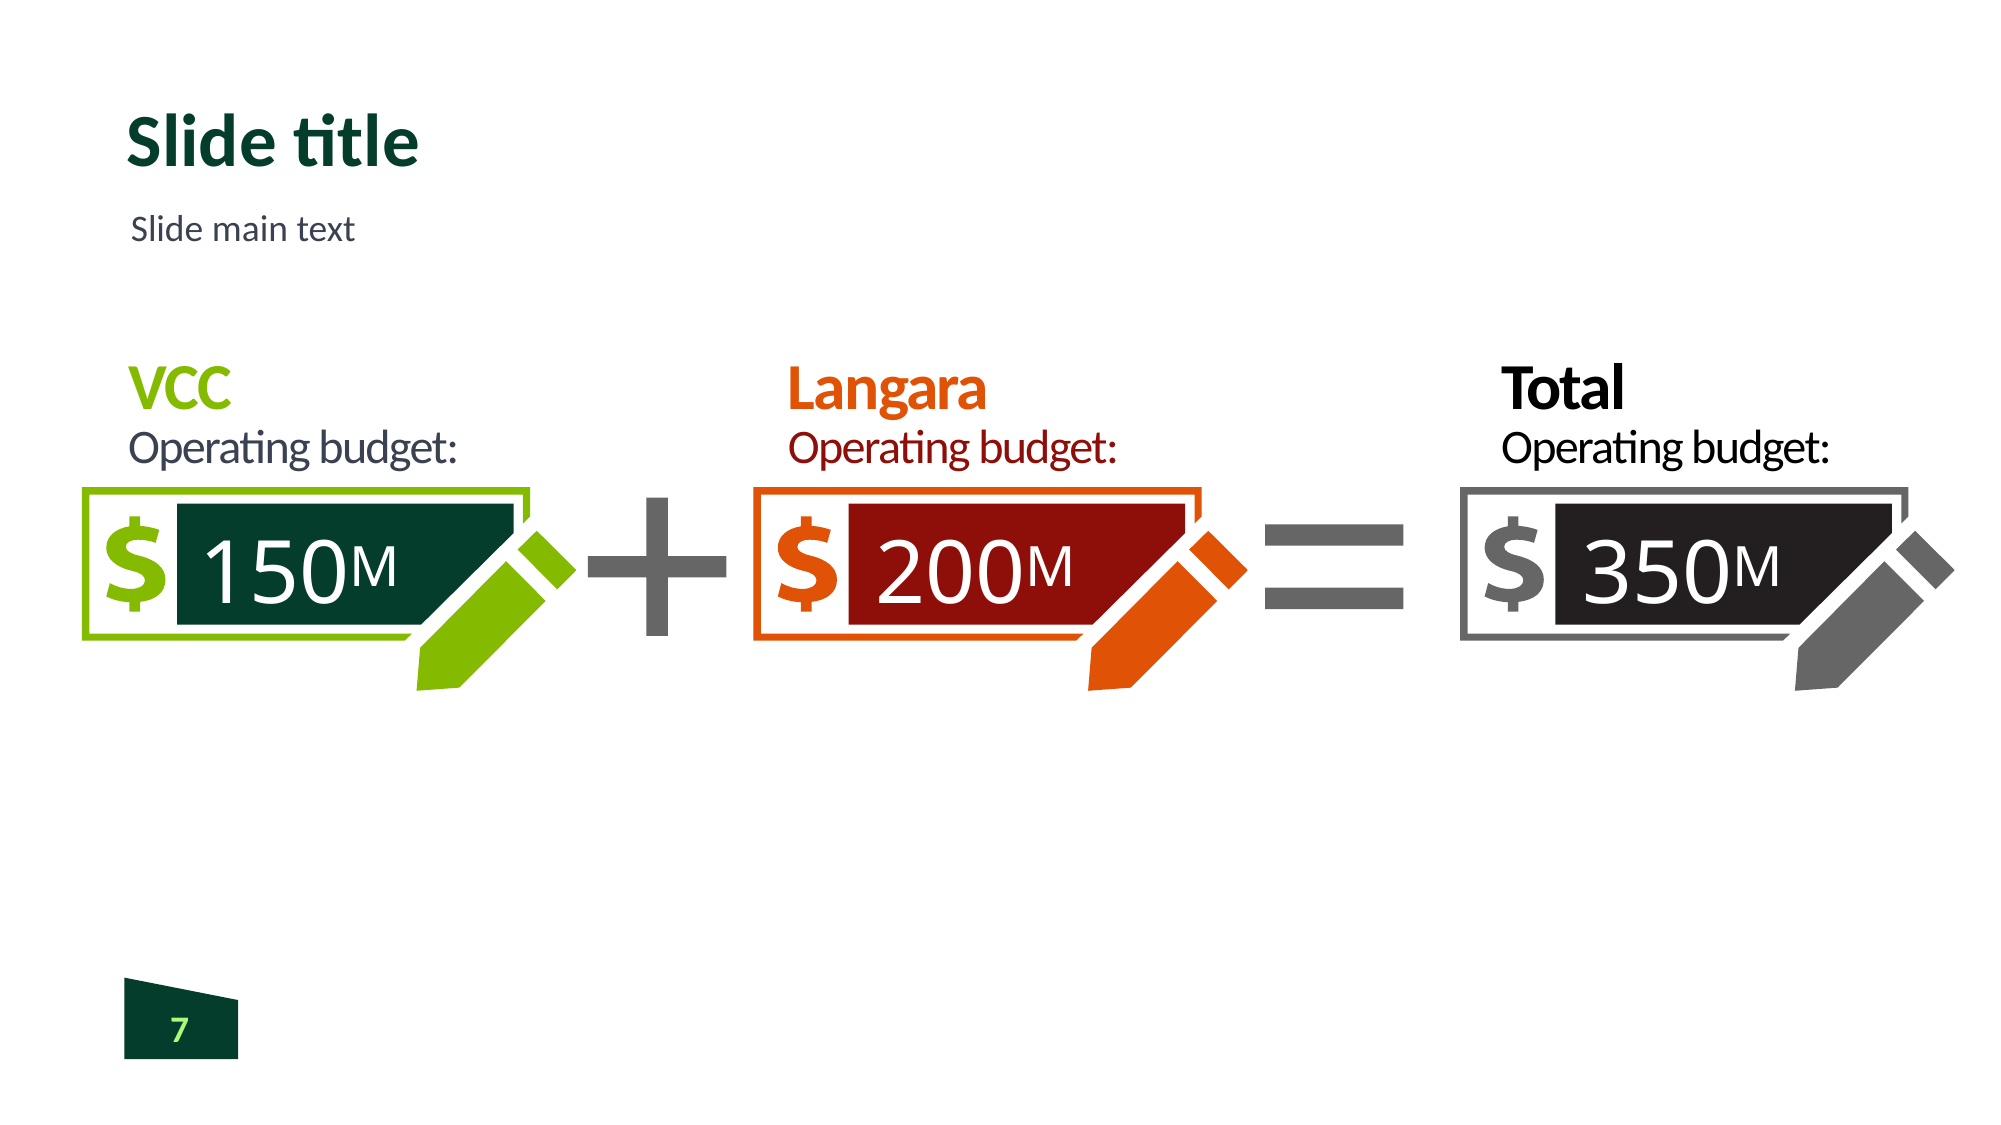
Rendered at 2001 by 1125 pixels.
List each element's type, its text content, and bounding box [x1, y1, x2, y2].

text_box Slide main text [115, 197, 1873, 257]
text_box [587, 364, 1248, 692]
picture [124, 977, 239, 1060]
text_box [81, 364, 576, 692]
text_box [1264, 364, 1955, 692]
text_box Slide title [111, 84, 1869, 190]
